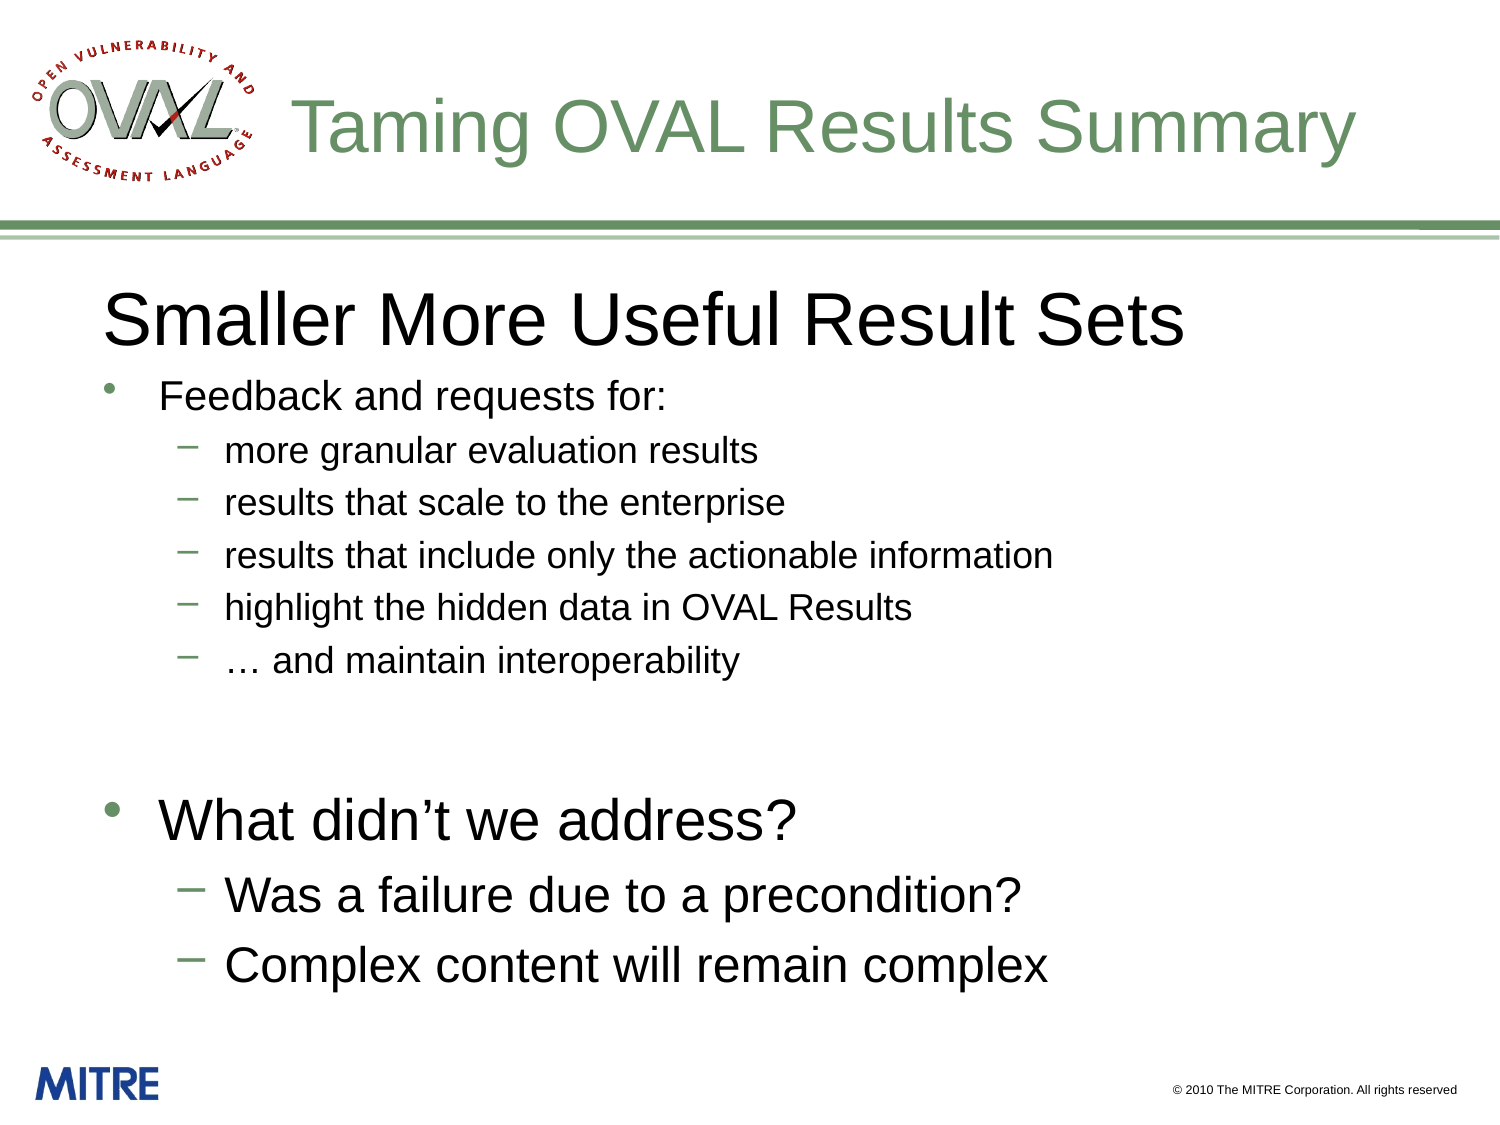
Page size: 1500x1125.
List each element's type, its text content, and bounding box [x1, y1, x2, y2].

list Smaller More Useful Result Sets Feedback and requests for: more granular evaluation results results that scale to the enterprise results that include only the actionable information highlight the hidden data in OVAL Results … and maintain interoperability What didn’t we address? Was a failure due to a precondition? Complex content will remain complex [87, 262, 1401, 1051]
picture [0, 0, 313, 238]
picture [30, 1064, 163, 1106]
title Taming OVAL Results Summary [274, 44, 1438, 201]
